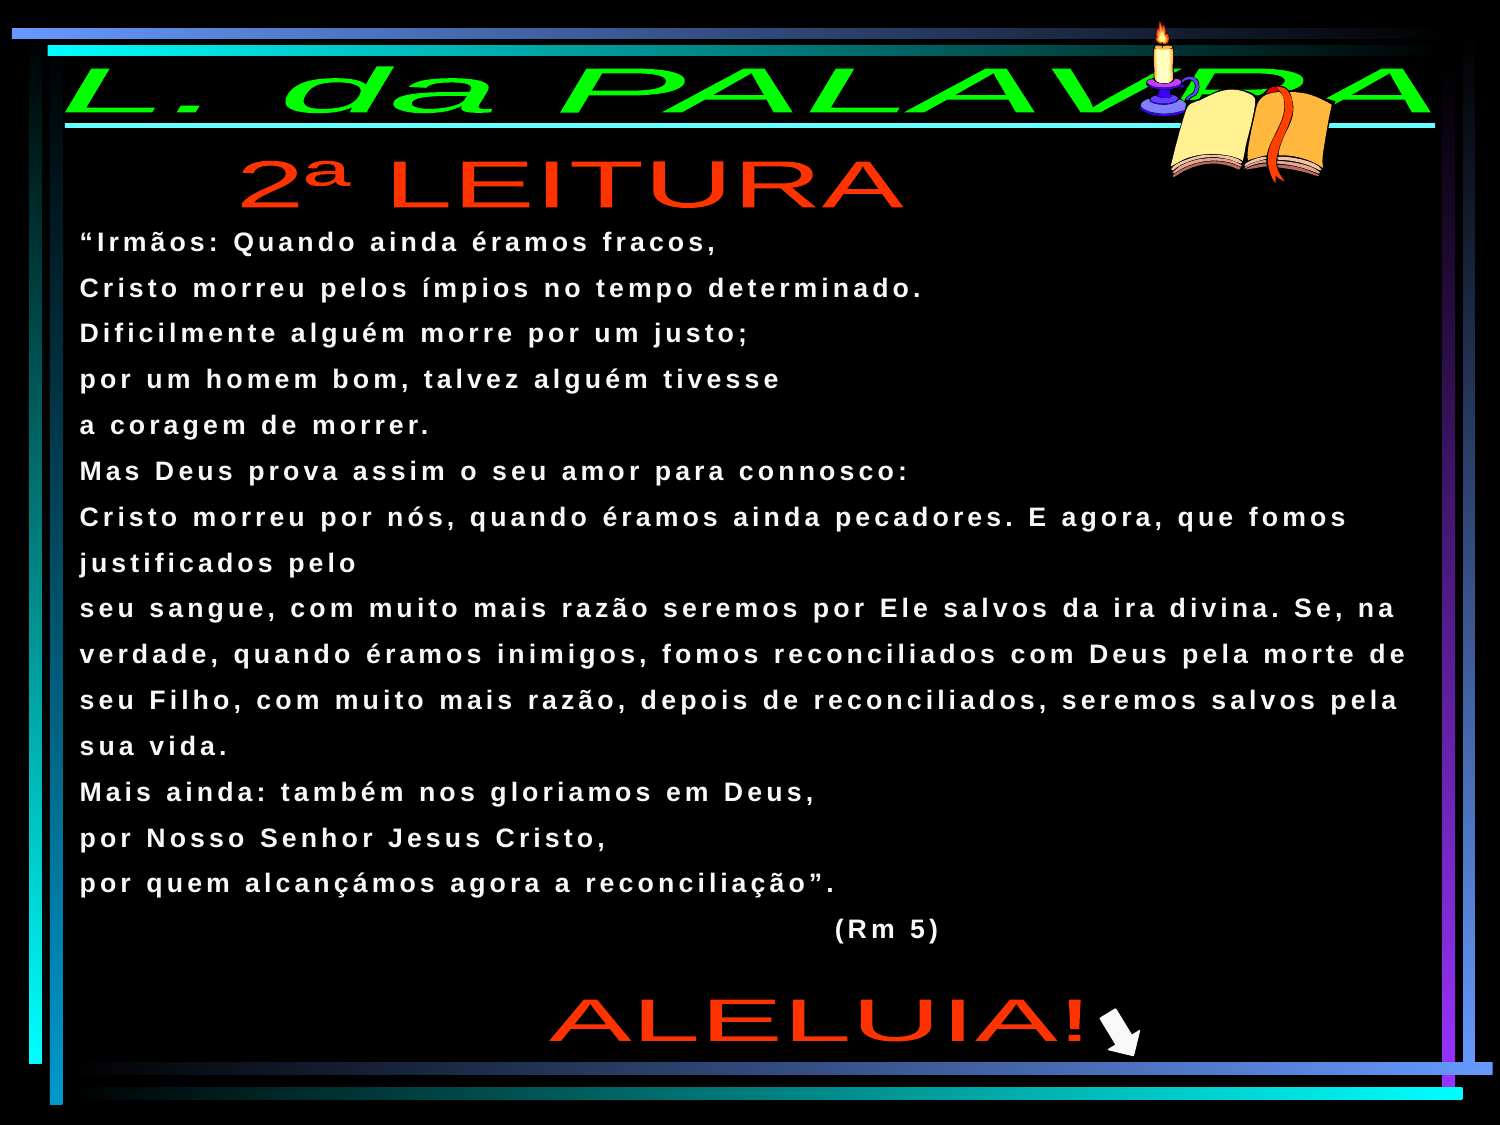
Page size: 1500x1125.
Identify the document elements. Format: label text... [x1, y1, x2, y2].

text_box “Irmãos: Quando ainda éramos fracos, Cristo morreu pelos ímpios no tempo determinado. Dificilmente alguém morre por um justo; por um homem bom, talvez alguém tivesse a coragem de morrer. Mas Deus prova assim o seu amor para connosco: Cristo morreu por nós, quando éramos ainda pecadores. E agora, que fomos justificados pelo seu sangue, com muito mais razão seremos por Ele salvos da ira divina. Se, na verdade, quando éramos inimigos, fomos reconciliados com Deus pela morte de seu Filho, com muito mais razão, depois de reconciliados, seremos salvos pela sua vida. Mais ainda: também nos gloriamos em Deus, por Nosso Senhor Jesus Cristo, por quem alcançámos agora a reconciliação”. (Rm 5) [64, 221, 1459, 969]
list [1139, 14, 1339, 185]
text_box [1100, 1009, 1140, 1056]
